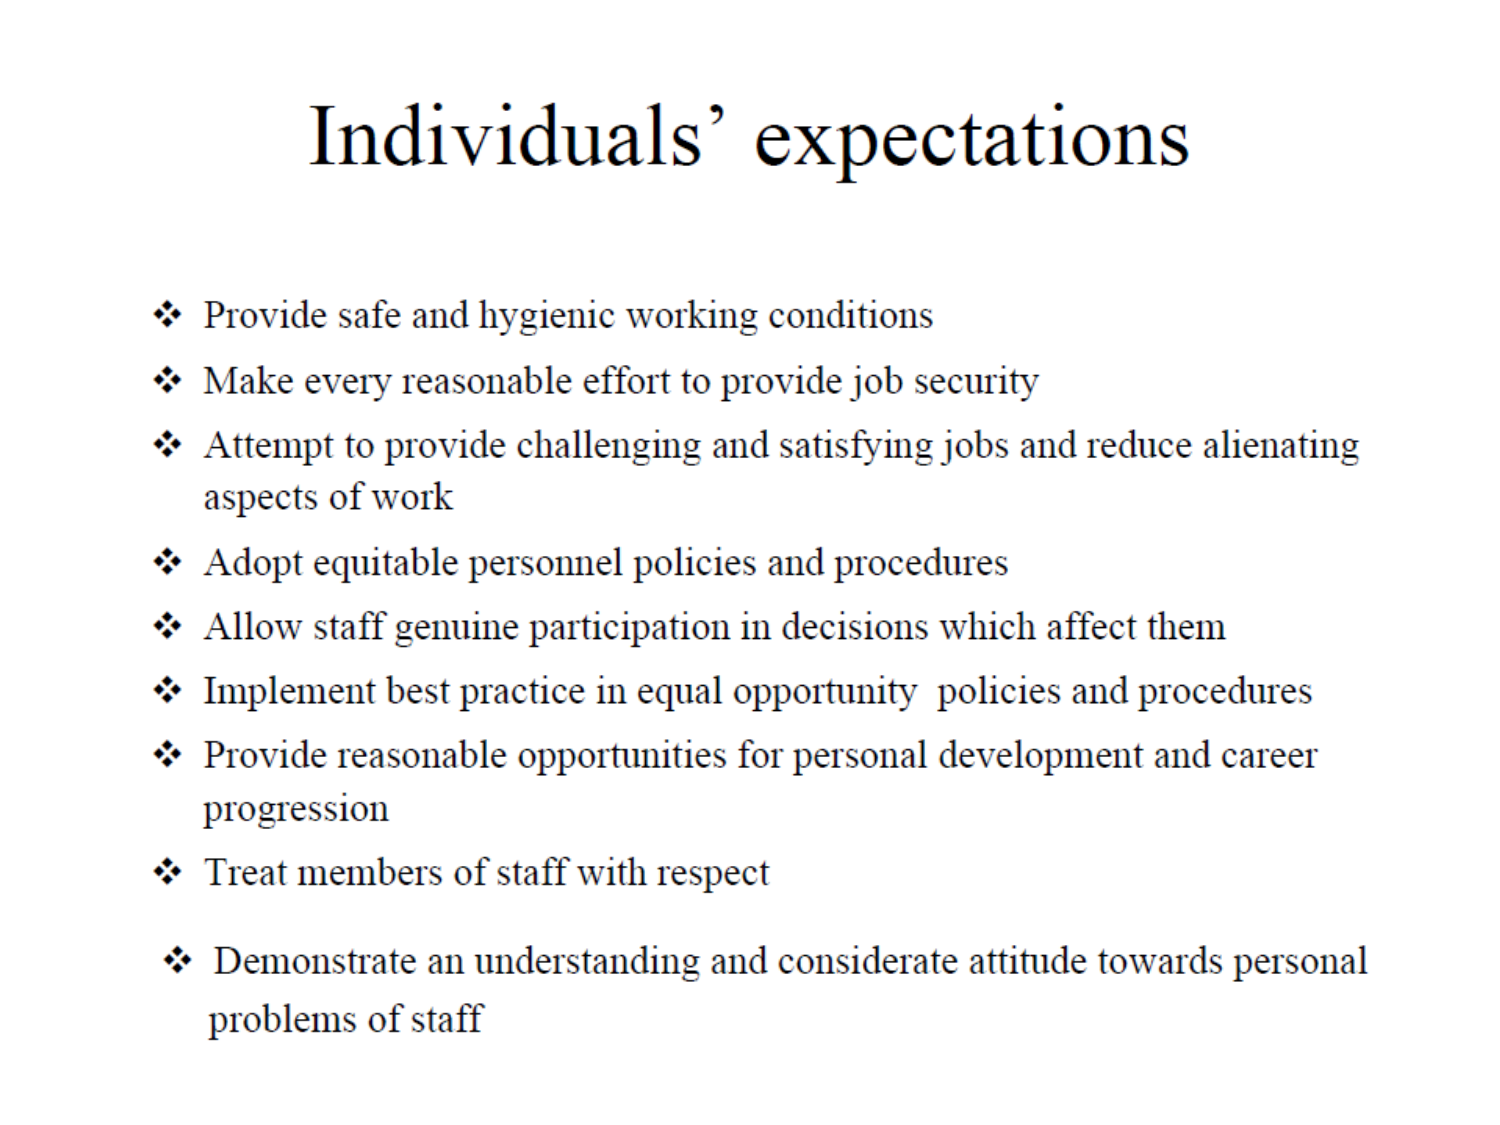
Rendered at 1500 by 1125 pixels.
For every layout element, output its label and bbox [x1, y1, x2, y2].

picture [135, 278, 1410, 901]
picture [206, 999, 493, 1044]
picture [152, 933, 1390, 984]
picture [272, 77, 1223, 199]
